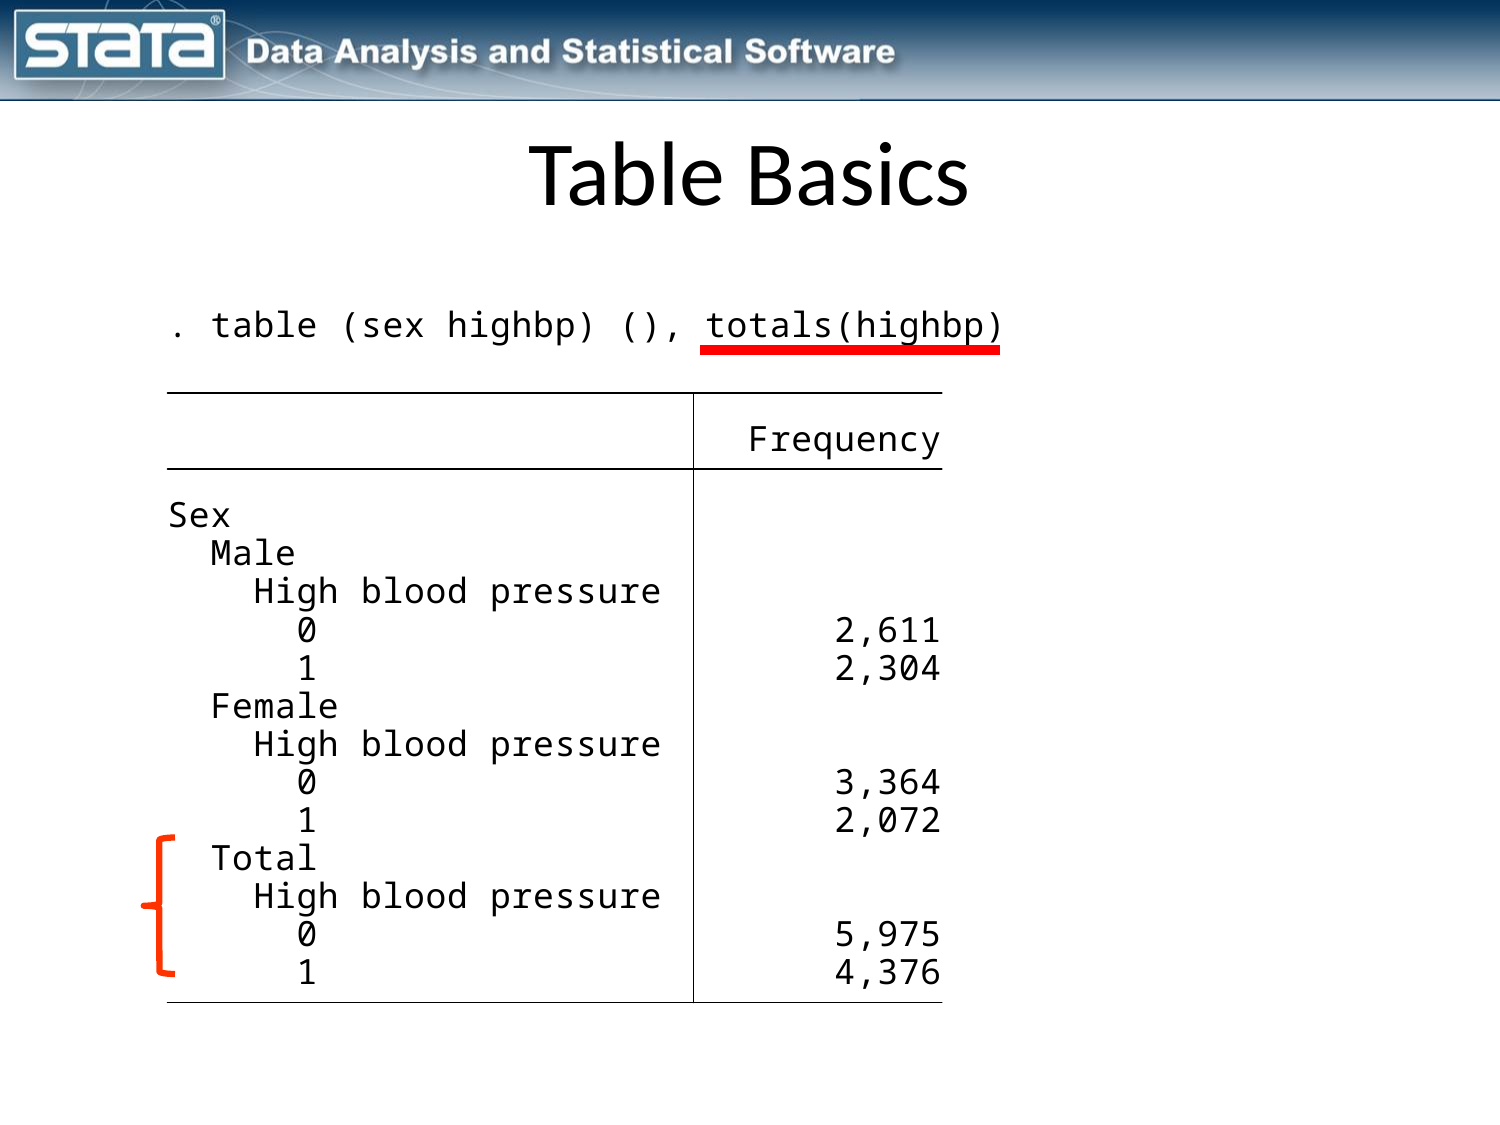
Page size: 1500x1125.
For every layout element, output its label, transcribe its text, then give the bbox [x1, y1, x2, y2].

picture [162, 299, 1034, 1025]
text_box [142, 903, 157, 908]
picture [0, 0, 1500, 102]
title Table Basics [0, 108, 1500, 238]
